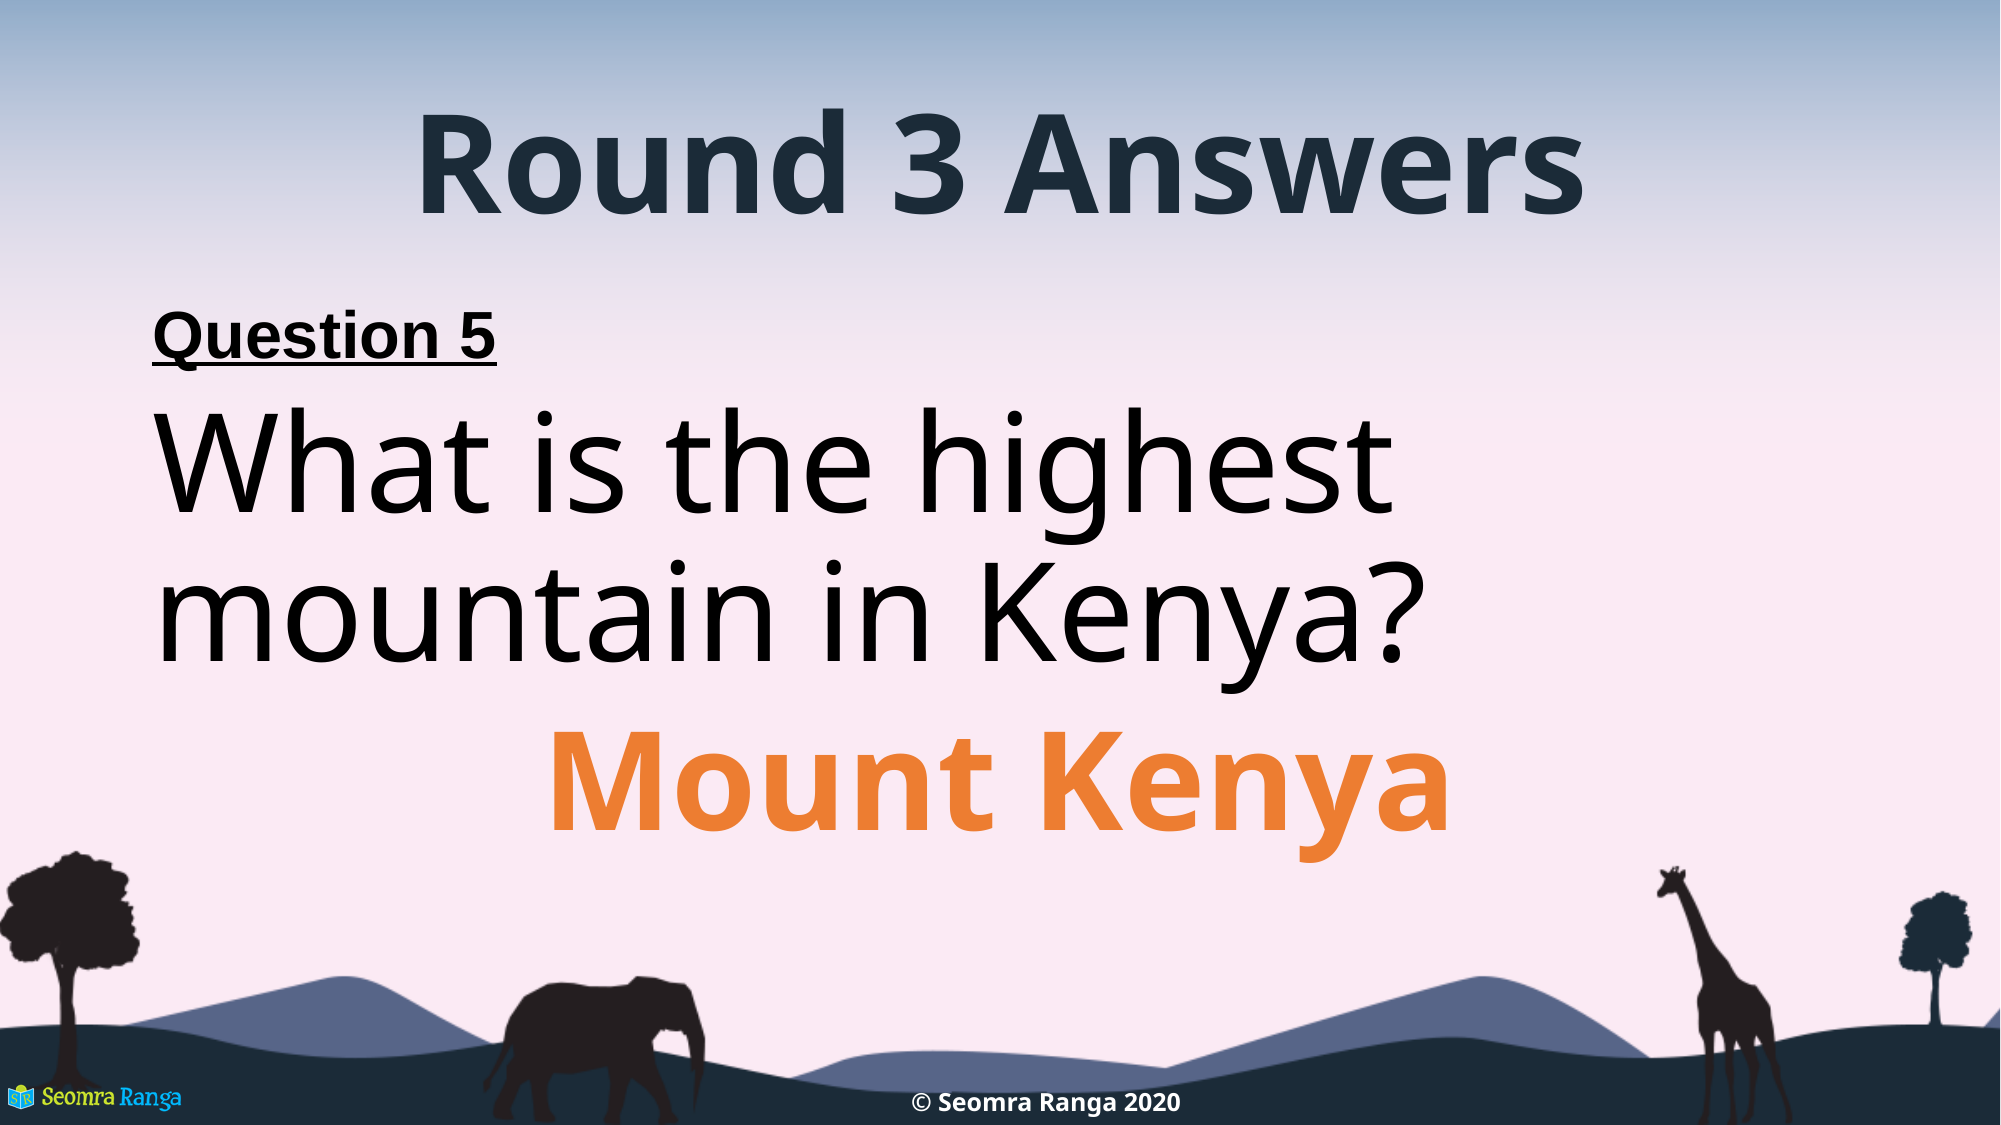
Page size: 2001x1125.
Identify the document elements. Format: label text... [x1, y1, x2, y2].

title Round 3 Answers [137, 59, 1863, 278]
text_box © Seomra Ranga 2020 www.seomraranga.com [762, 1079, 1330, 1125]
picture [0, 0, 2001, 1125]
list Question 5 What is the highest mountain in Kenya? Mount Kenya [137, 293, 1863, 1014]
